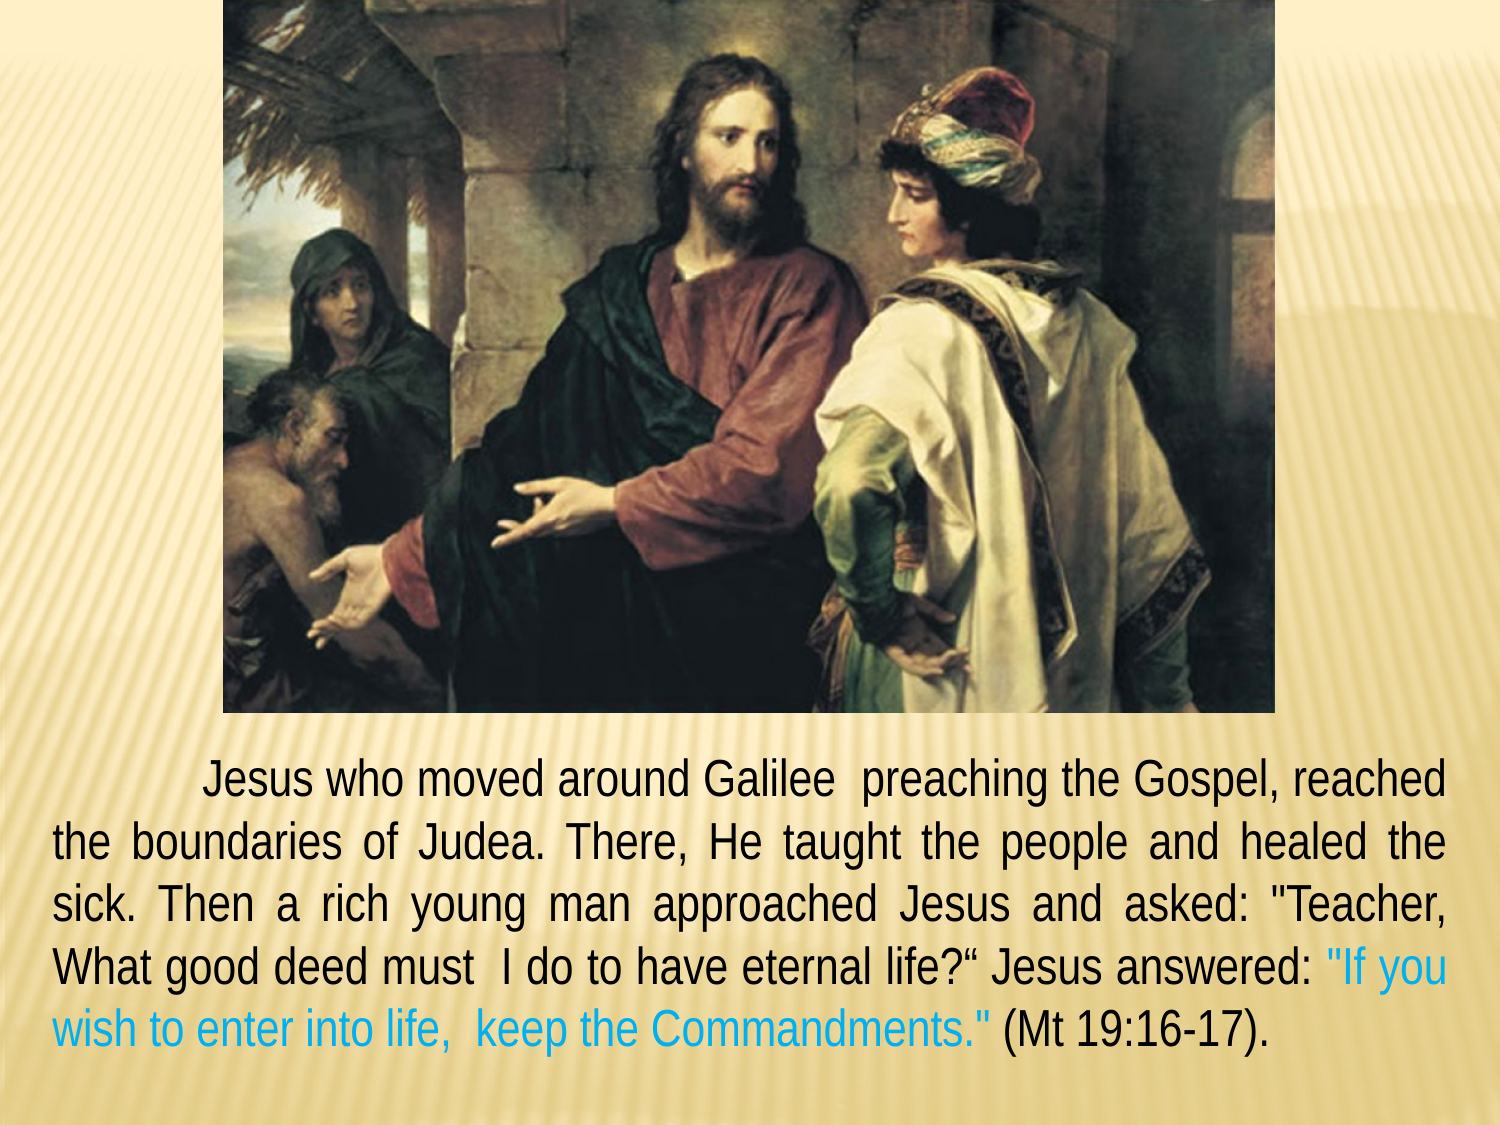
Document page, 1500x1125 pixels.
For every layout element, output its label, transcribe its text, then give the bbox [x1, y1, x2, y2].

text_box Jesus who moved around Galilee preaching the Gospel, reached the boundaries of Judea. There, He taught the people and healed the sick. Then a rich young man approached Jesus and asked: "Teacher, What good deed must I do to have eternal life?“ Jesus answered: "If you wish to enter into life, keep the Commandments." (Mt 19:16-17). [37, 737, 1463, 1065]
picture [223, 0, 1276, 713]
